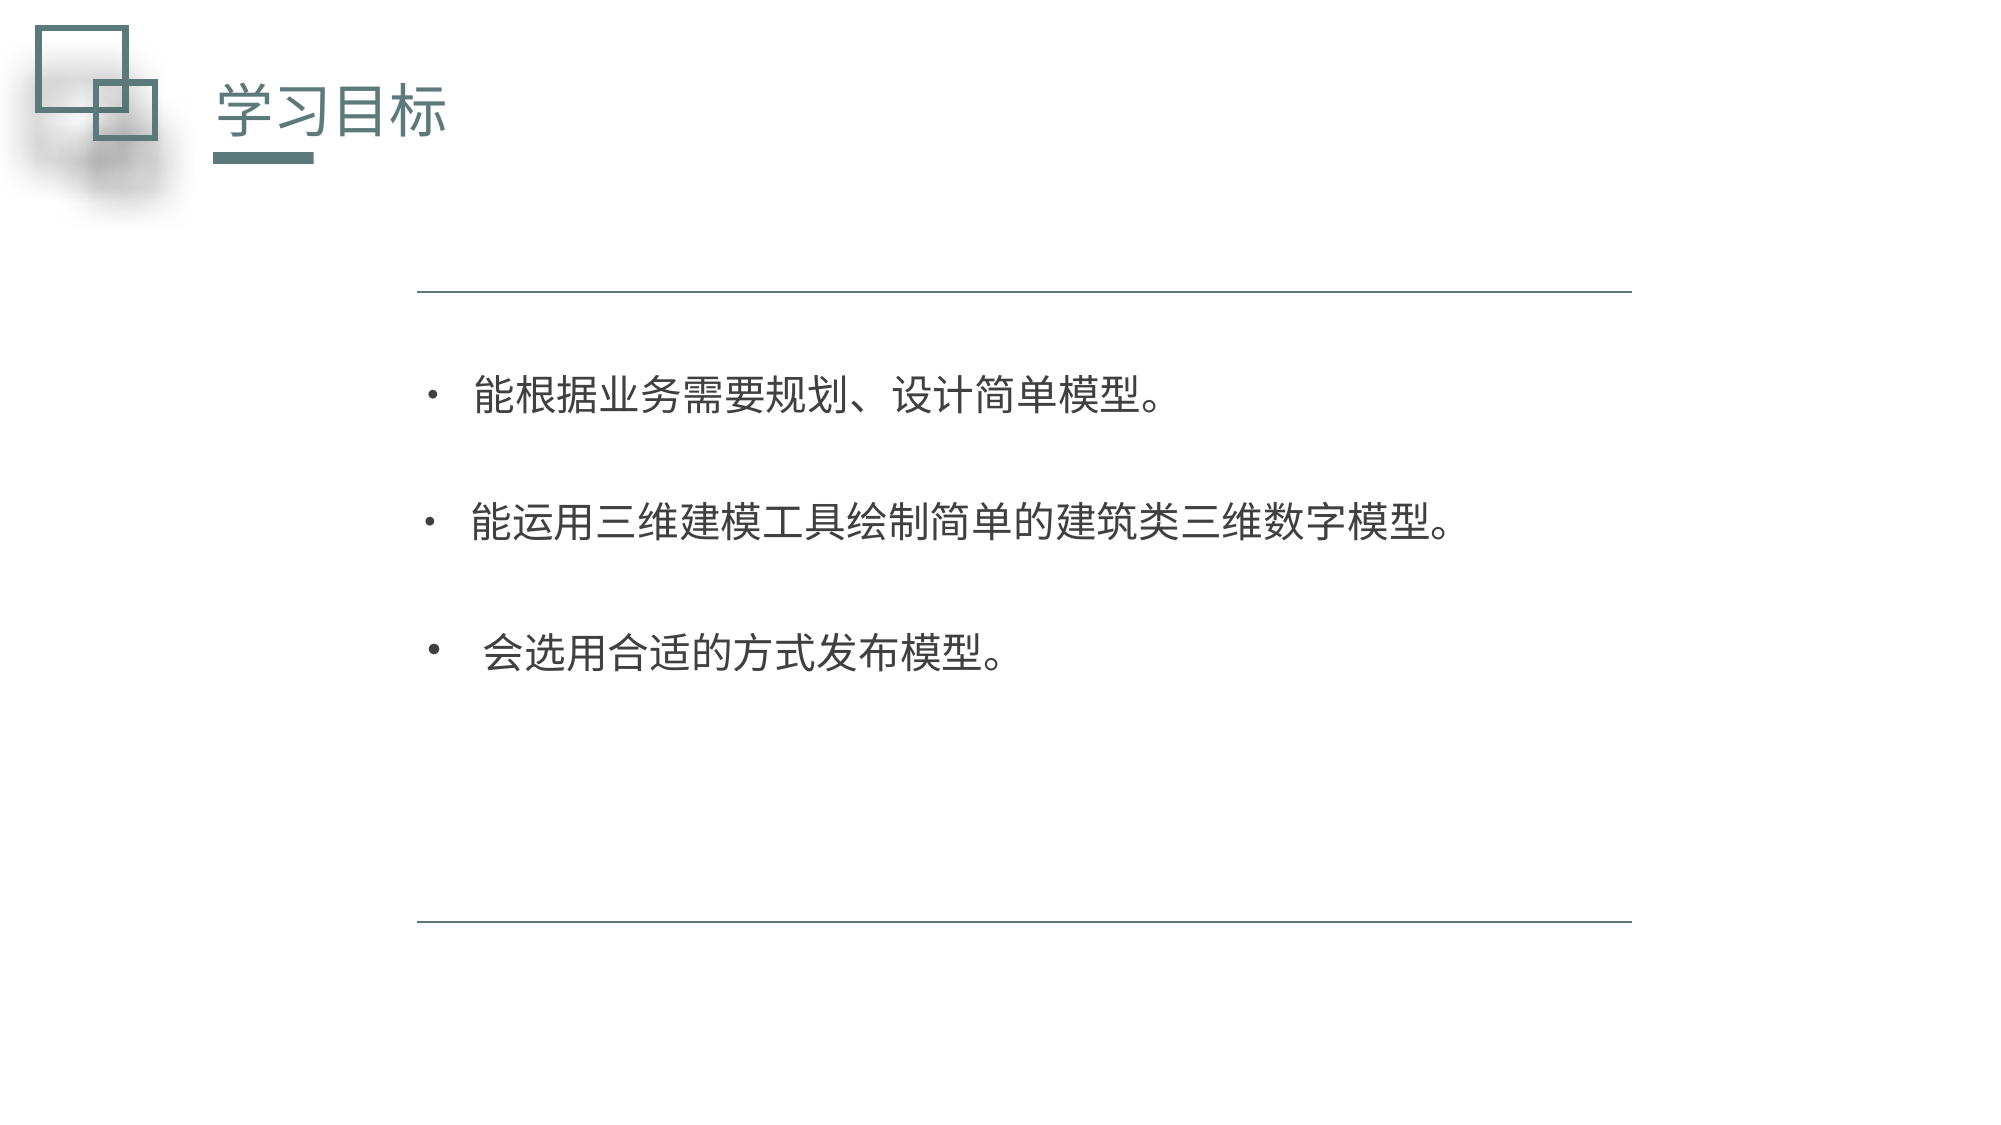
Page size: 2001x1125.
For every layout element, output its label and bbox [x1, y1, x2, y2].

text_box [394, 292, 1659, 923]
text_box [37, 27, 127, 111]
text_box [95, 81, 156, 139]
text_box [173, 66, 481, 164]
